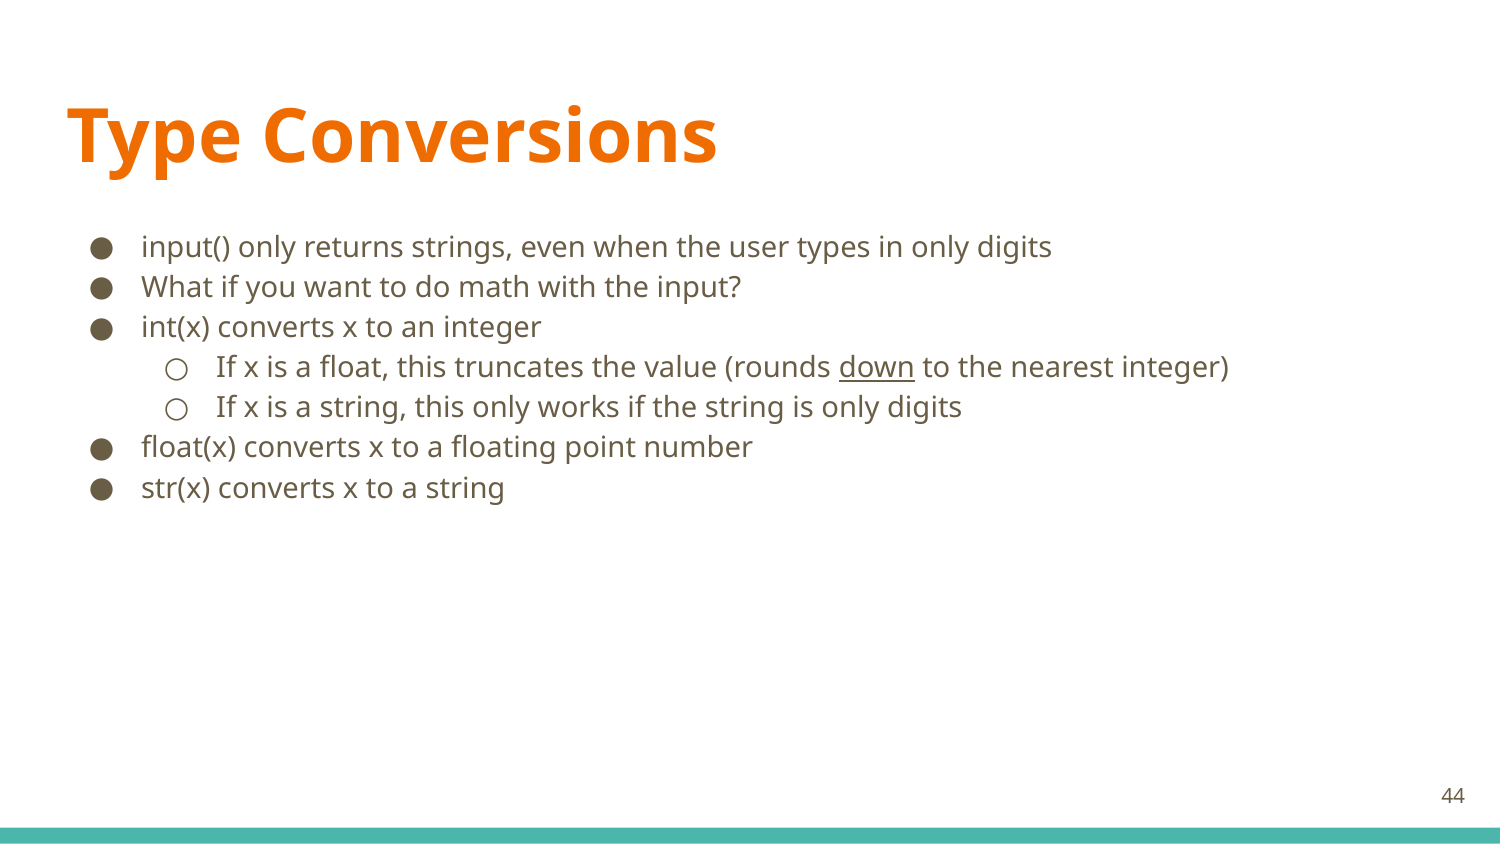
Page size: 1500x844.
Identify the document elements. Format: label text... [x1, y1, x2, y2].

slide_number ‹#› [1389, 764, 1480, 830]
title Type Conversions [51, 72, 1449, 189]
list input() only returns strings, even when the user types in only digits What if you want to do math with the input? int(x) converts x to an integer If x is a float, this truncates the value (rounds down to the nearest integer) If x is a string, this only works if the string is only digits float(x) converts x to a floating point number str(x) converts x to a string [51, 207, 1449, 750]
